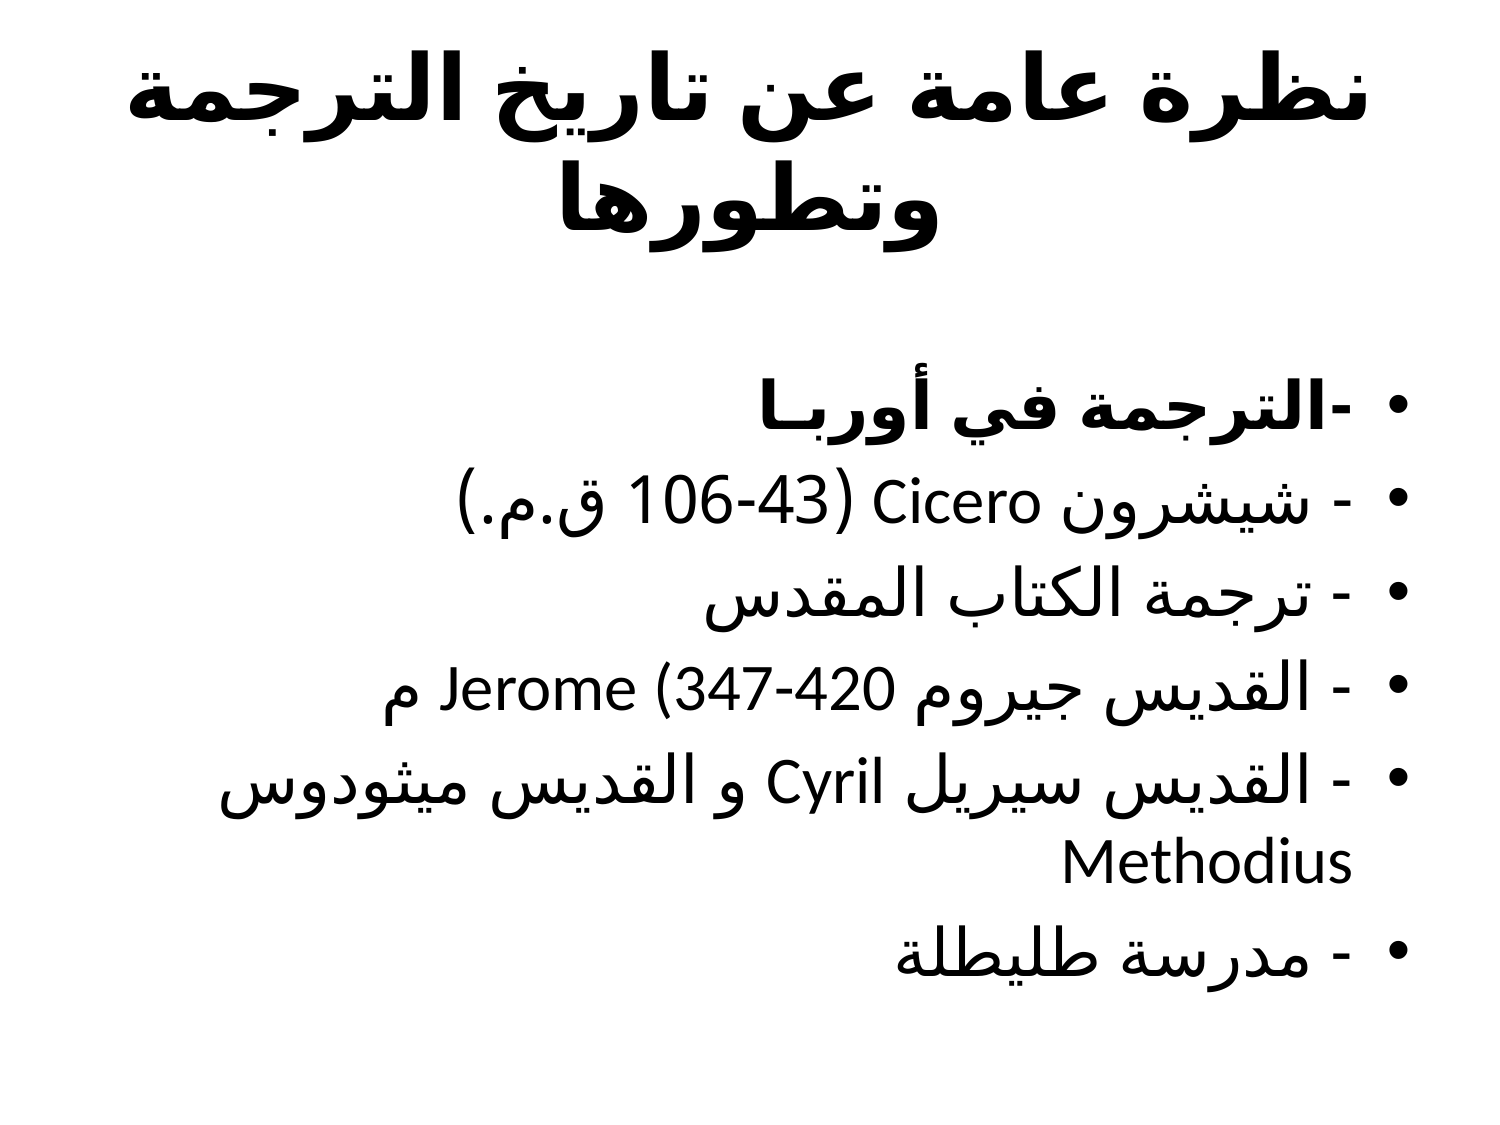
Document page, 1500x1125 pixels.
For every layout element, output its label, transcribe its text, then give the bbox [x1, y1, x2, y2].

list -الترجمة في أوربـا - شيشرون Cicero (106-43 ق.م.) - ترجمة الكتاب المقدس - القديس جيروم Jerome (347-420 م - القديس سيريل Cyril و القديس ميثودوس Methodius - مدرسة طليطلة [75, 262, 1425, 1005]
title نظرة عامة عن تاريخ الترجمة وتطورها [75, 45, 1425, 233]
